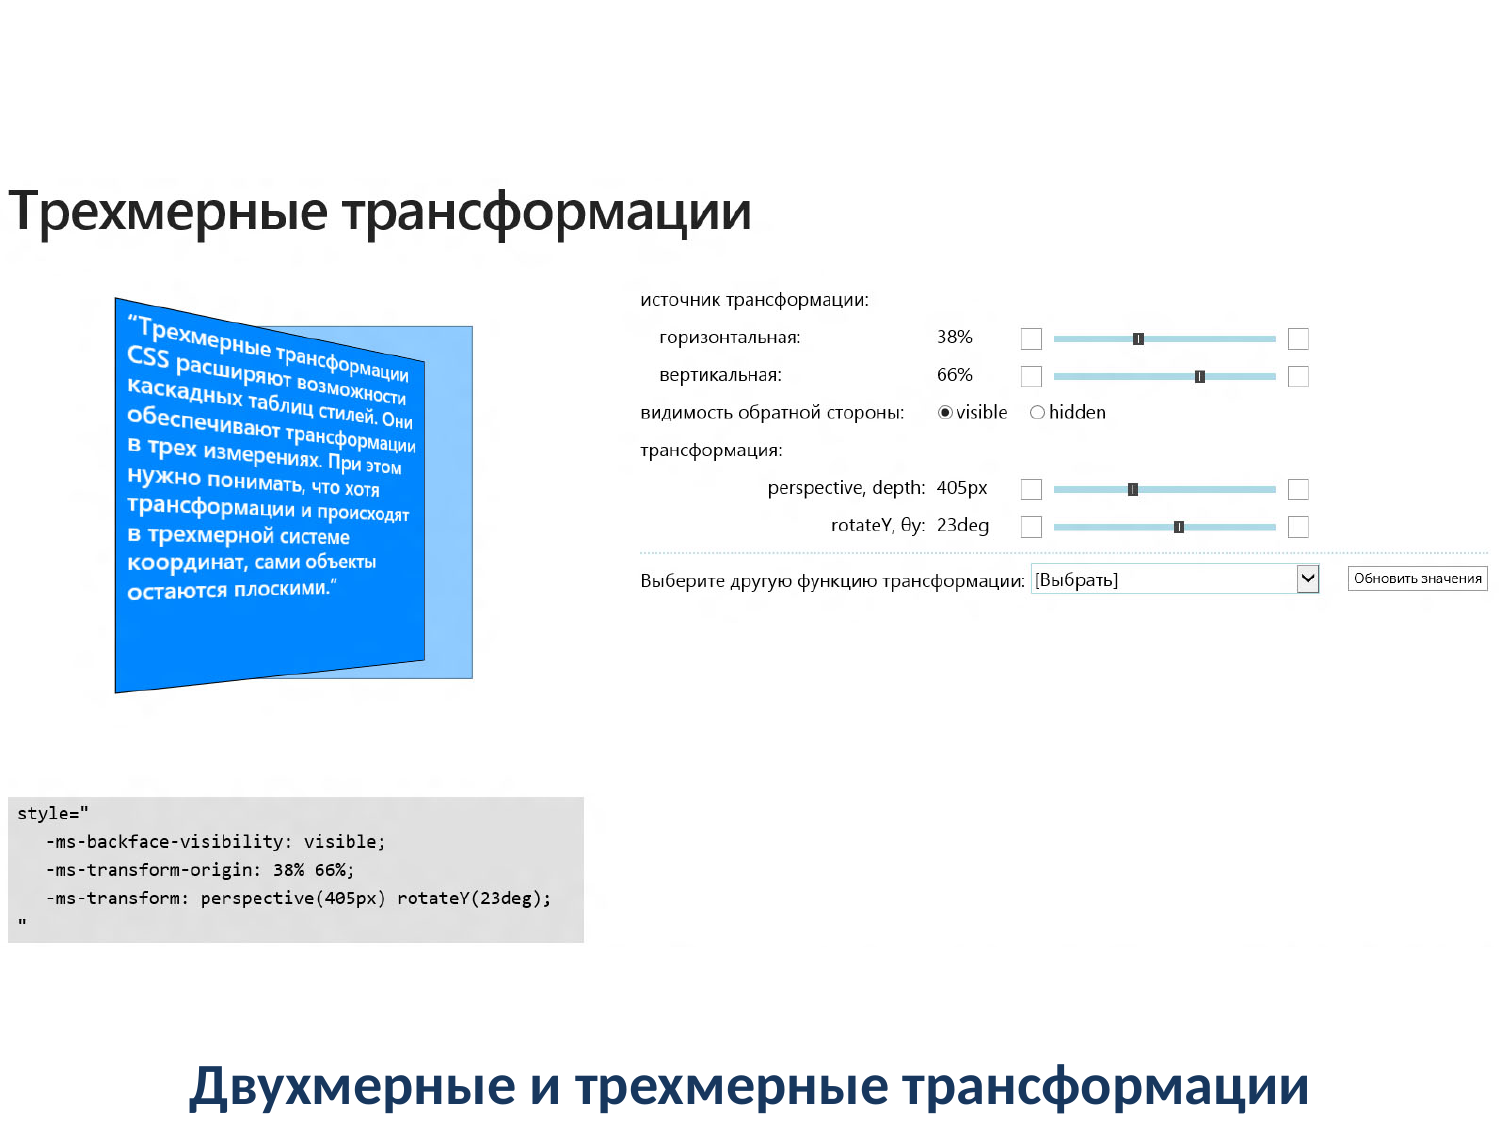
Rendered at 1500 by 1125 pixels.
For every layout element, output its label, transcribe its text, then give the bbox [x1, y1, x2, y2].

picture [0, 177, 1500, 948]
text_box Двухмерные и трехмерные трансформации [0, 1039, 1500, 1124]
